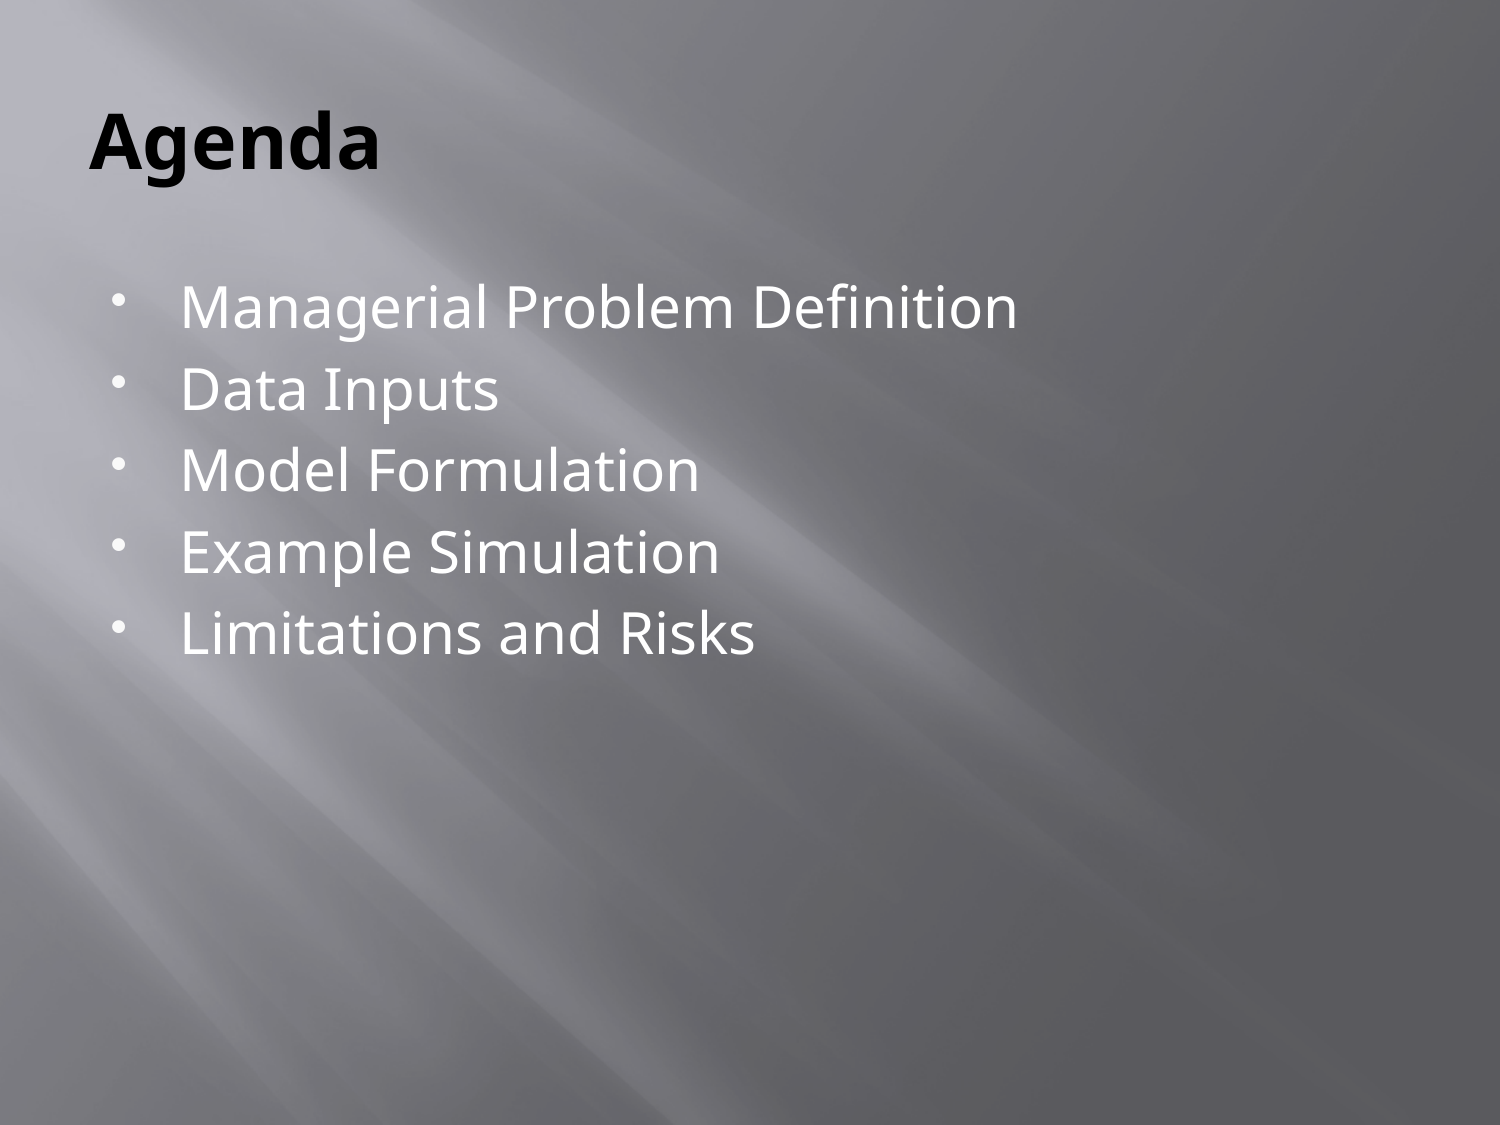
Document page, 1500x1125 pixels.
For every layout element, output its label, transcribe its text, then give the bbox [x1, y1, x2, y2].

list Managerial Problem Definition Data Inputs Model Formulation Example Simulation Limitations and Risks [75, 262, 1425, 1035]
title Agenda [75, 45, 1425, 233]
